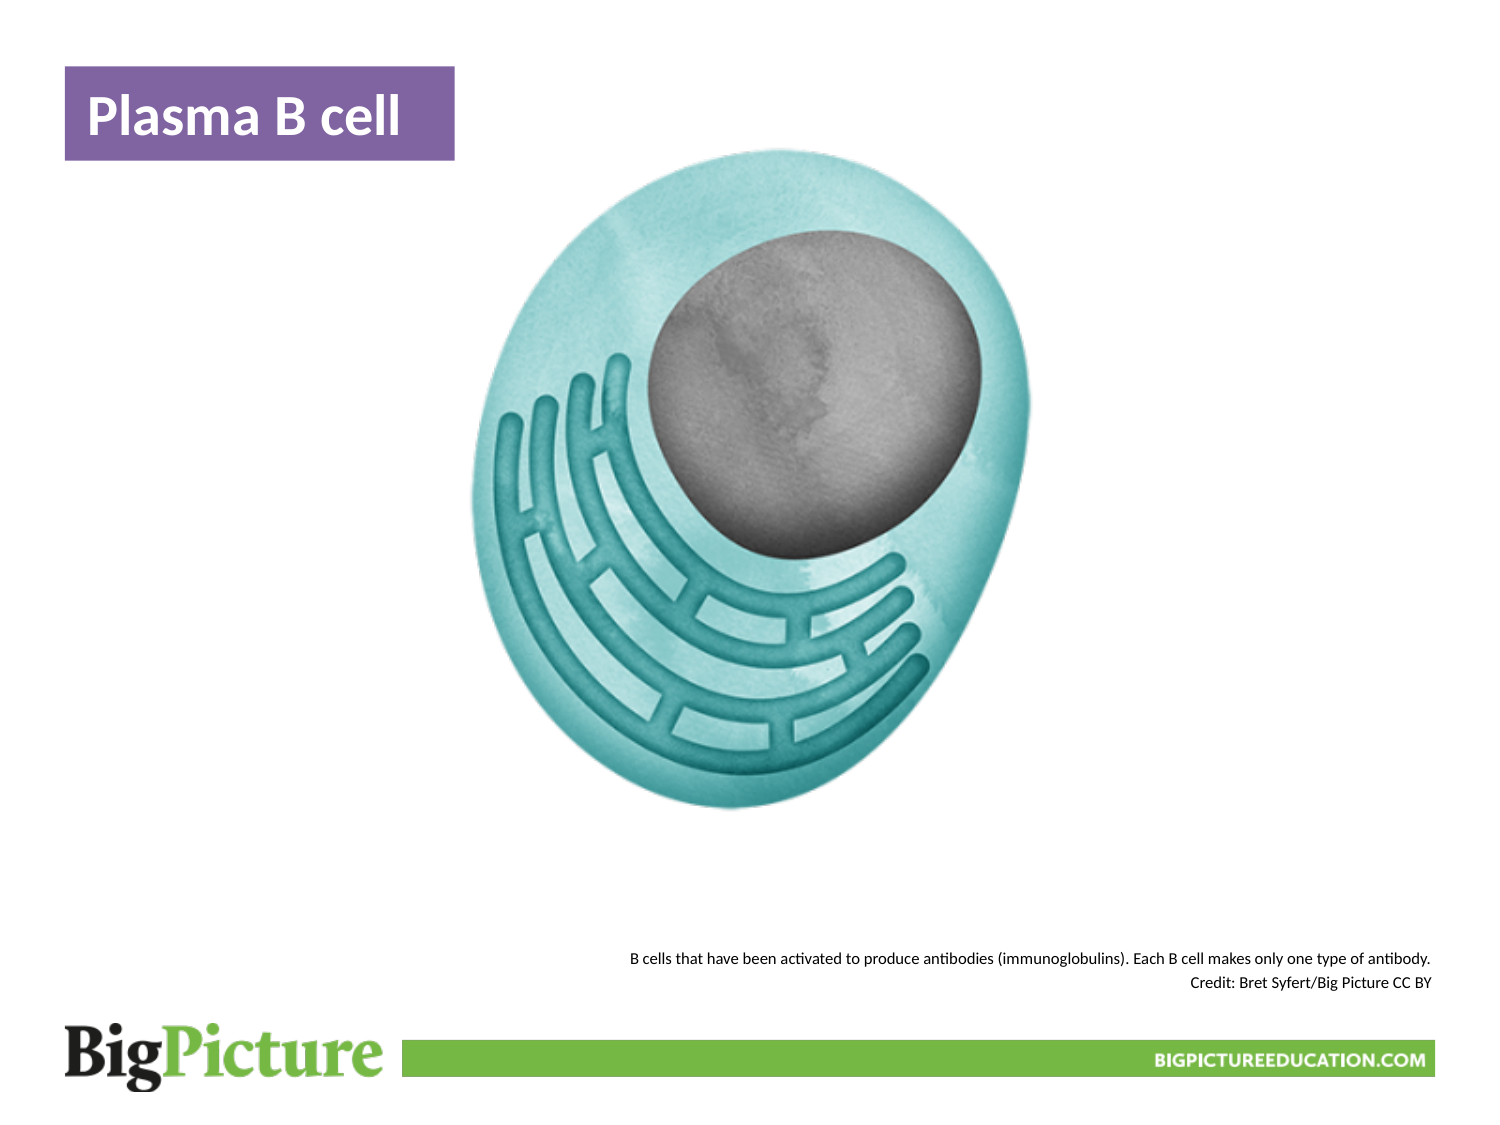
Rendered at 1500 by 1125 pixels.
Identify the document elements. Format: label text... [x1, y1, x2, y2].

text_box B cells that have been activated to produce antibodies (immunoglobulins). Each B cell makes only one type of antibody. Credit: Bret Syfert/Big Picture CC BY [64, 940, 1447, 1012]
picture [0, 66, 1500, 911]
picture [64, 1022, 1436, 1092]
